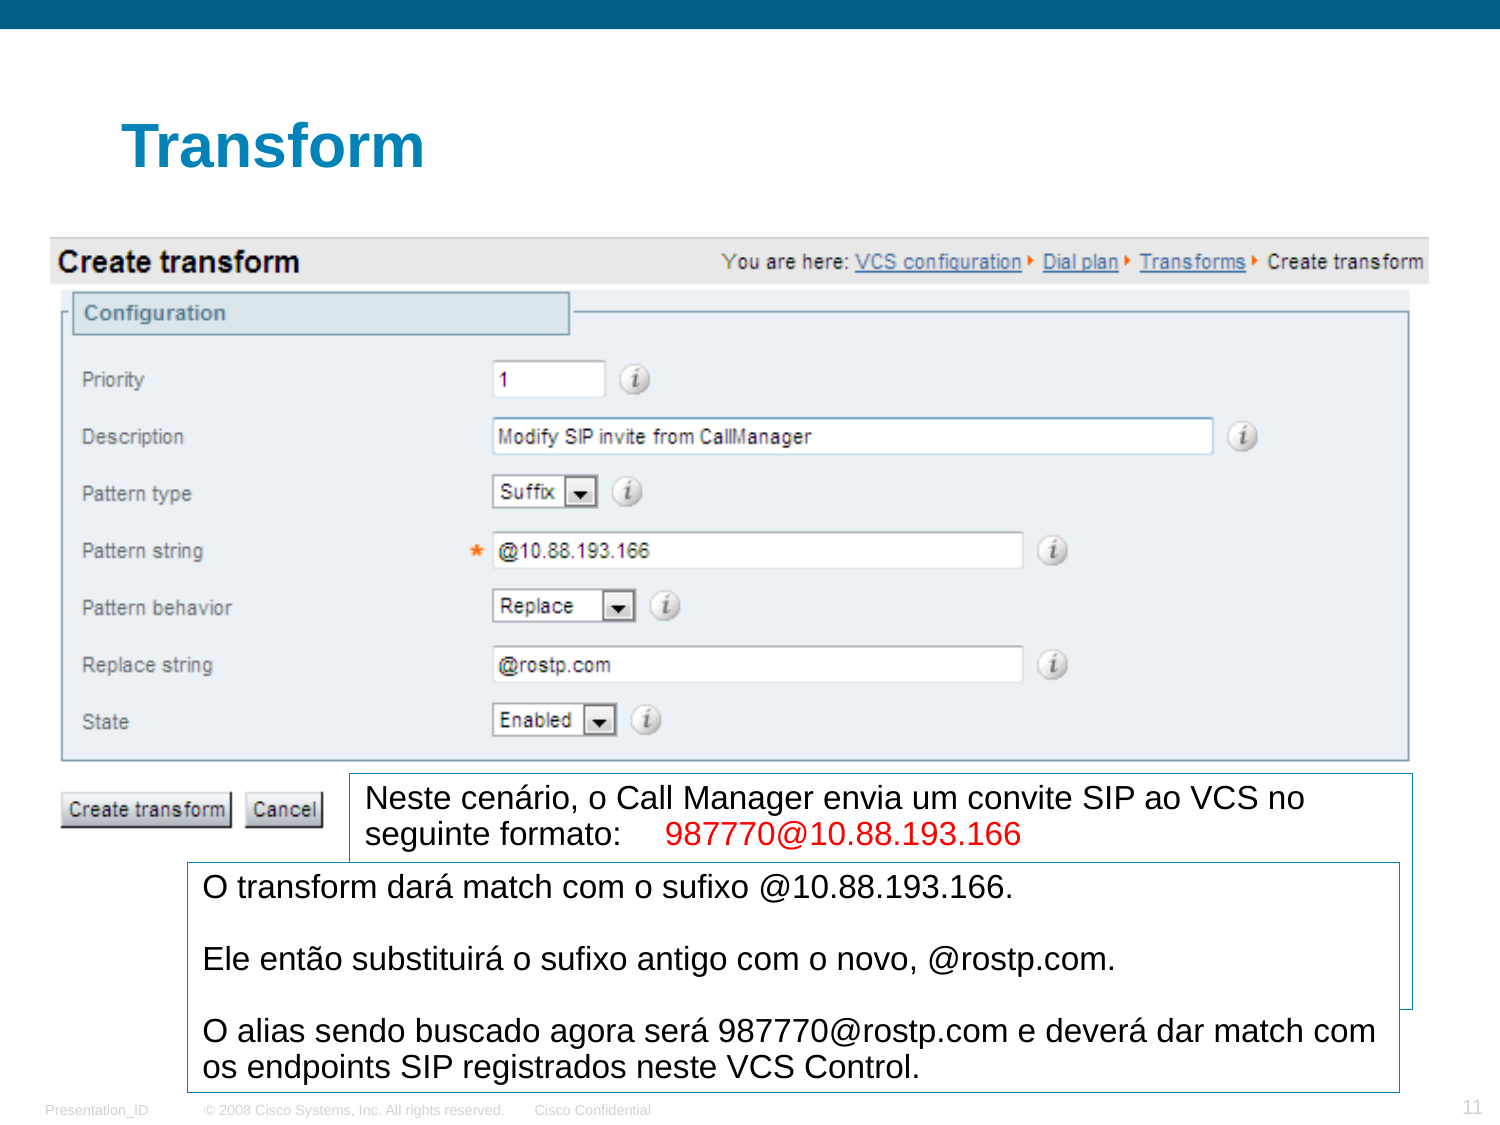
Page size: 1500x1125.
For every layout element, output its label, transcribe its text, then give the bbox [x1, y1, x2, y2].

text_box O transform dará match com o sufixo @10.88.193.166. Ele então substituirá o sufixo antigo com o novo, @rostp.com. O alias sendo buscado agora será 987770@rostp.com e deverá dar match com os endpoints SIP registrados neste VCS Control. [187, 862, 1400, 1093]
picture [49, 237, 1429, 838]
text_box Neste cenário, o Call Manager envia um convite SIP ao VCS no seguinte formato: 987770@10.88.193.166 10.88.193.166 es la IP del VCS Control El endpoint destino esta registrado por SIP en el VCS con el alias: 987770@rostp.com [349, 847, 1413, 1010]
picture [351, 775, 1411, 838]
title Transform [107, 49, 1444, 188]
